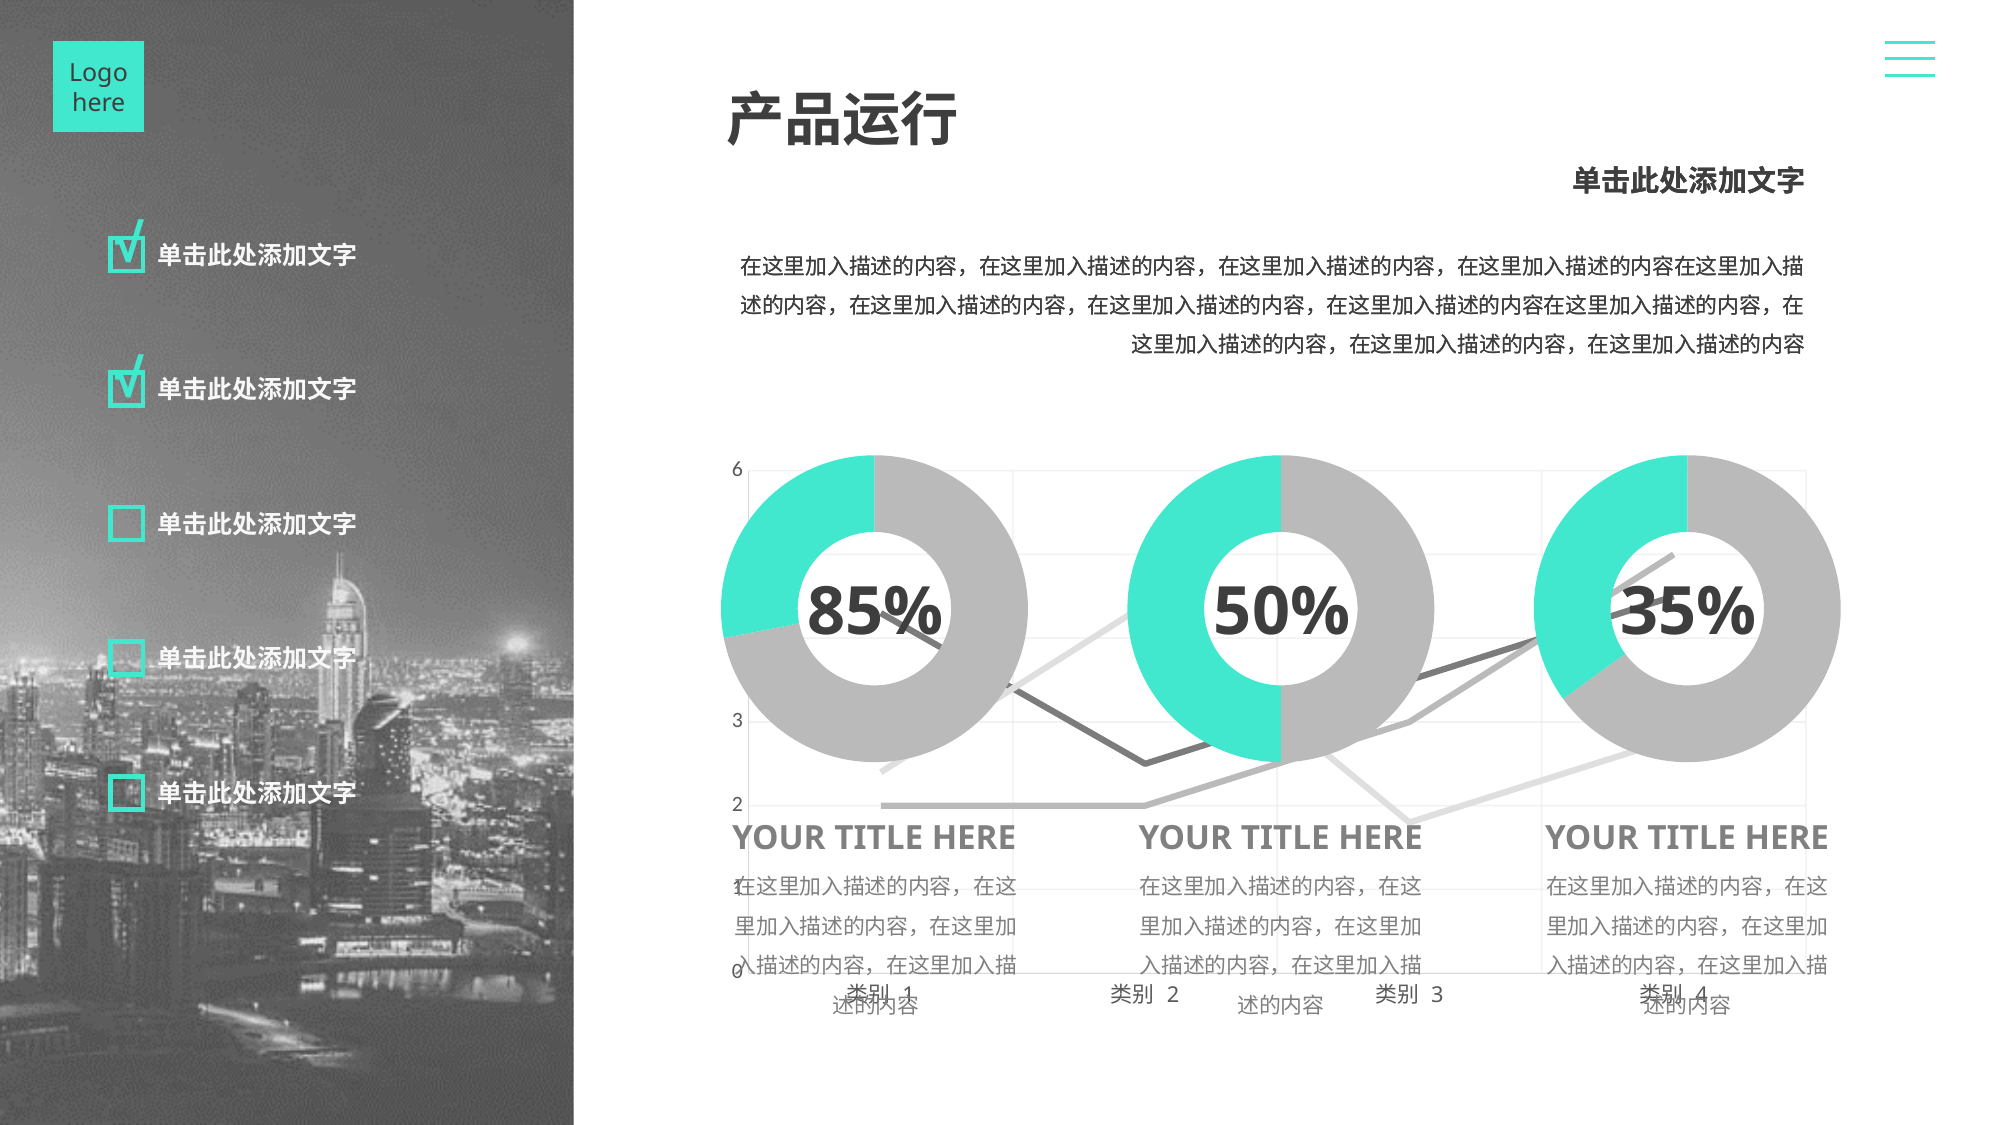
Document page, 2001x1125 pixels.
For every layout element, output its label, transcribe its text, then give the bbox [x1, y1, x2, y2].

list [0, 0, 574, 1125]
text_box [1095, 448, 1467, 769]
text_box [688, 448, 1061, 769]
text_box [710, 808, 1039, 1067]
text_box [110, 770, 515, 816]
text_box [110, 635, 515, 681]
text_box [716, 154, 1821, 367]
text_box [110, 366, 515, 412]
text_box 产品运行 [574, 132, 1167, 160]
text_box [110, 232, 515, 278]
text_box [1501, 448, 1874, 769]
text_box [110, 500, 515, 547]
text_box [54, 42, 1936, 132]
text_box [1522, 808, 1852, 1023]
chart [709, 447, 1829, 1021]
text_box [1116, 808, 1446, 1023]
